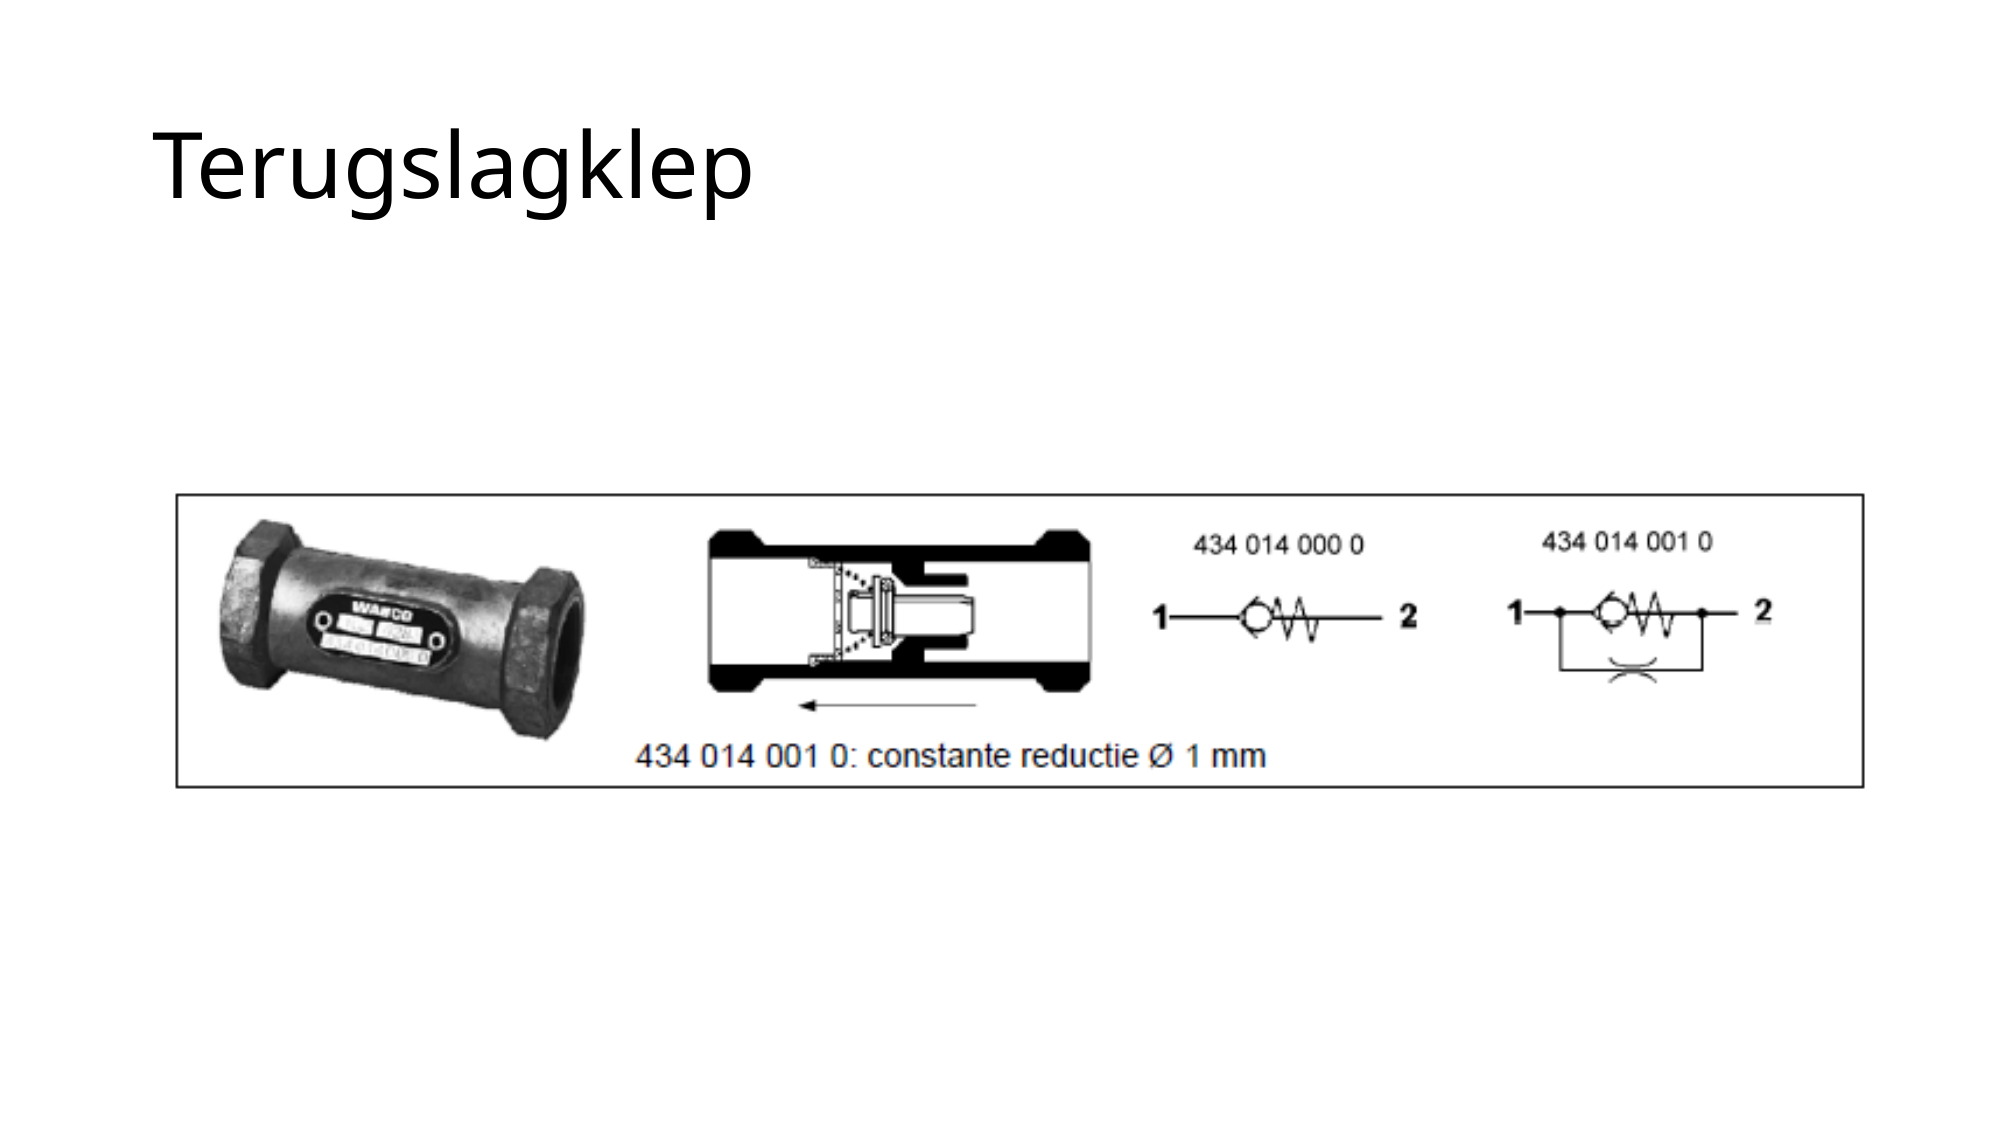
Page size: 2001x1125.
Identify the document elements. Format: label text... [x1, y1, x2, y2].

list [160, 478, 1893, 810]
title Terugslagklep [137, 59, 1863, 278]
